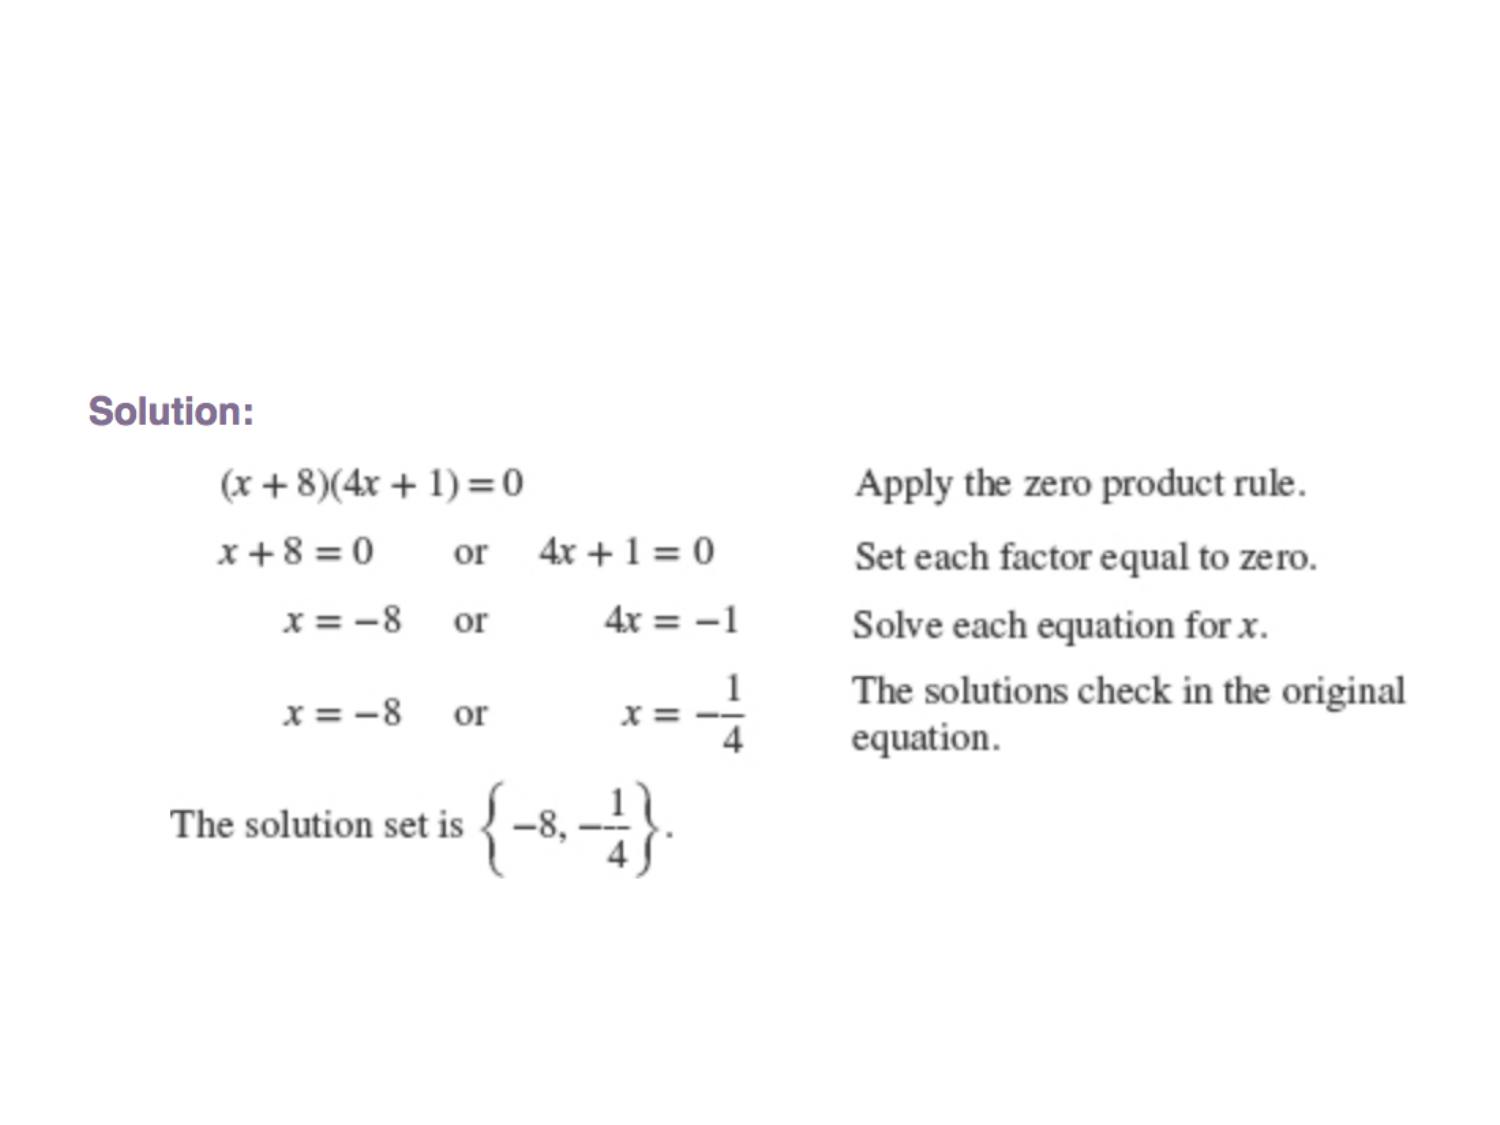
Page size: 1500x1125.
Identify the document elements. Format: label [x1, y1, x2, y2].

list [74, 262, 1426, 1006]
